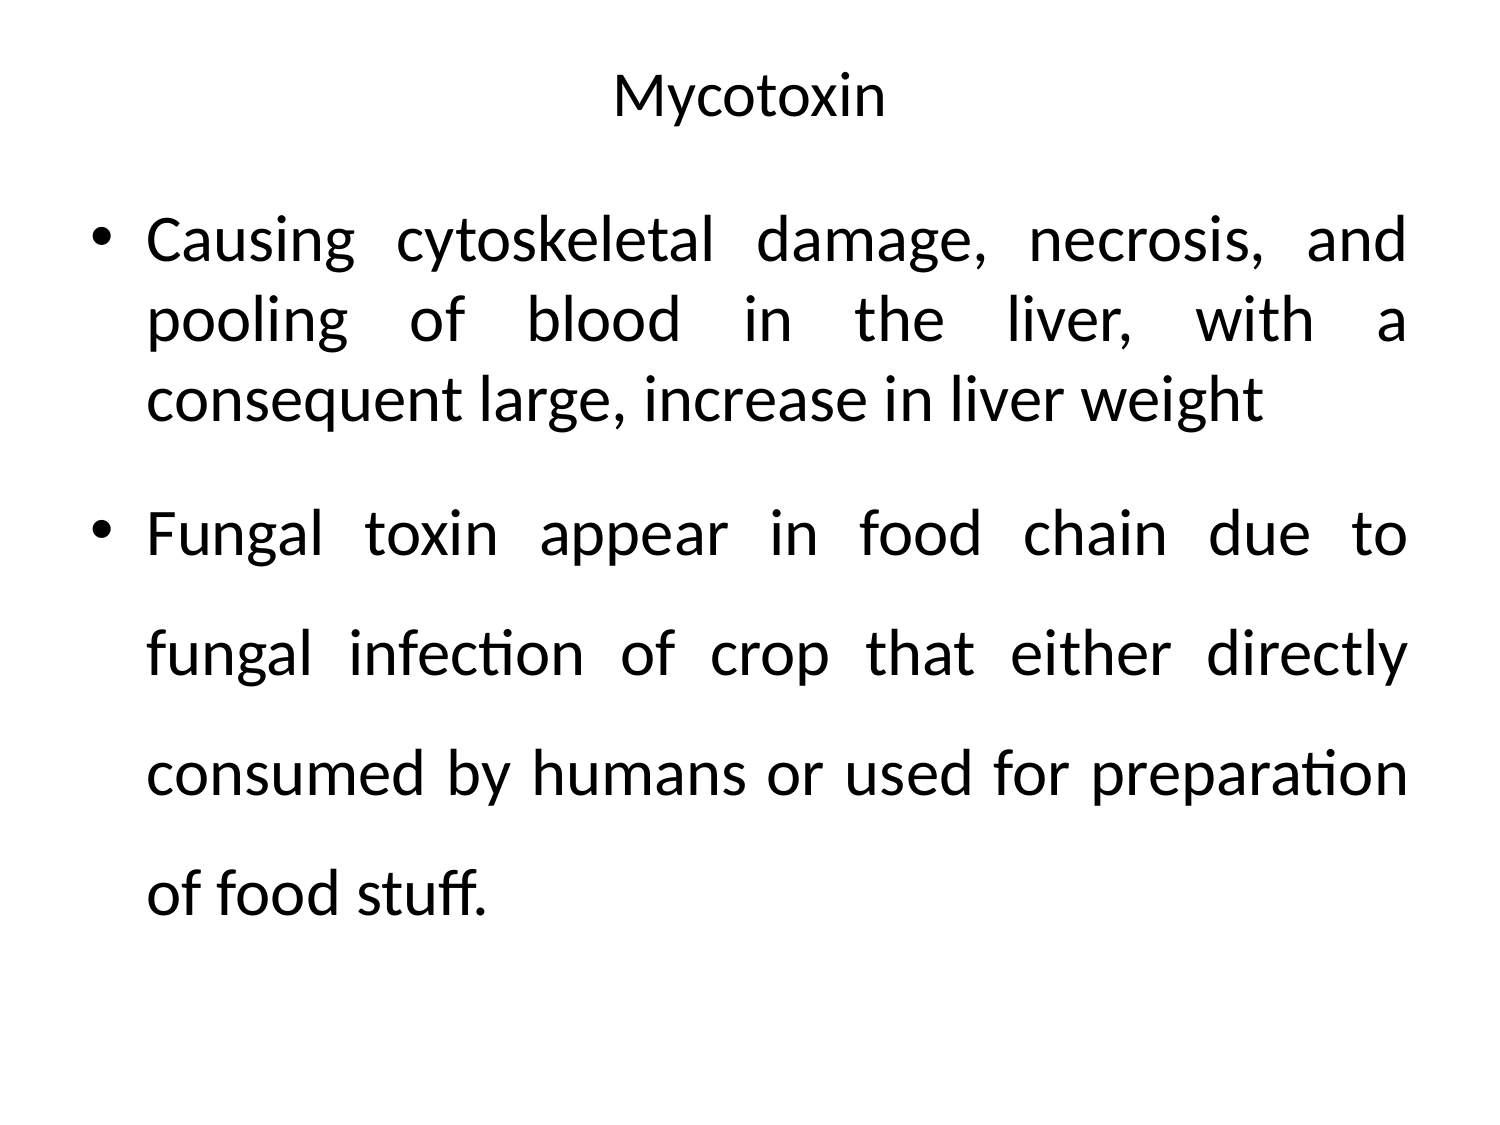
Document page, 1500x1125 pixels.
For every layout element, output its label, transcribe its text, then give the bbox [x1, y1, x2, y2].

title Mycotoxin [75, 45, 1425, 138]
list Causing cytoskeletal damage, necrosis, and pooling of blood in the liver, with a consequent large, increase in liver weight Fungal toxin appear in food chain due to fungal infection of crop that either directly consumed by humans or used for preparation of food stuff. [75, 187, 1425, 1038]
